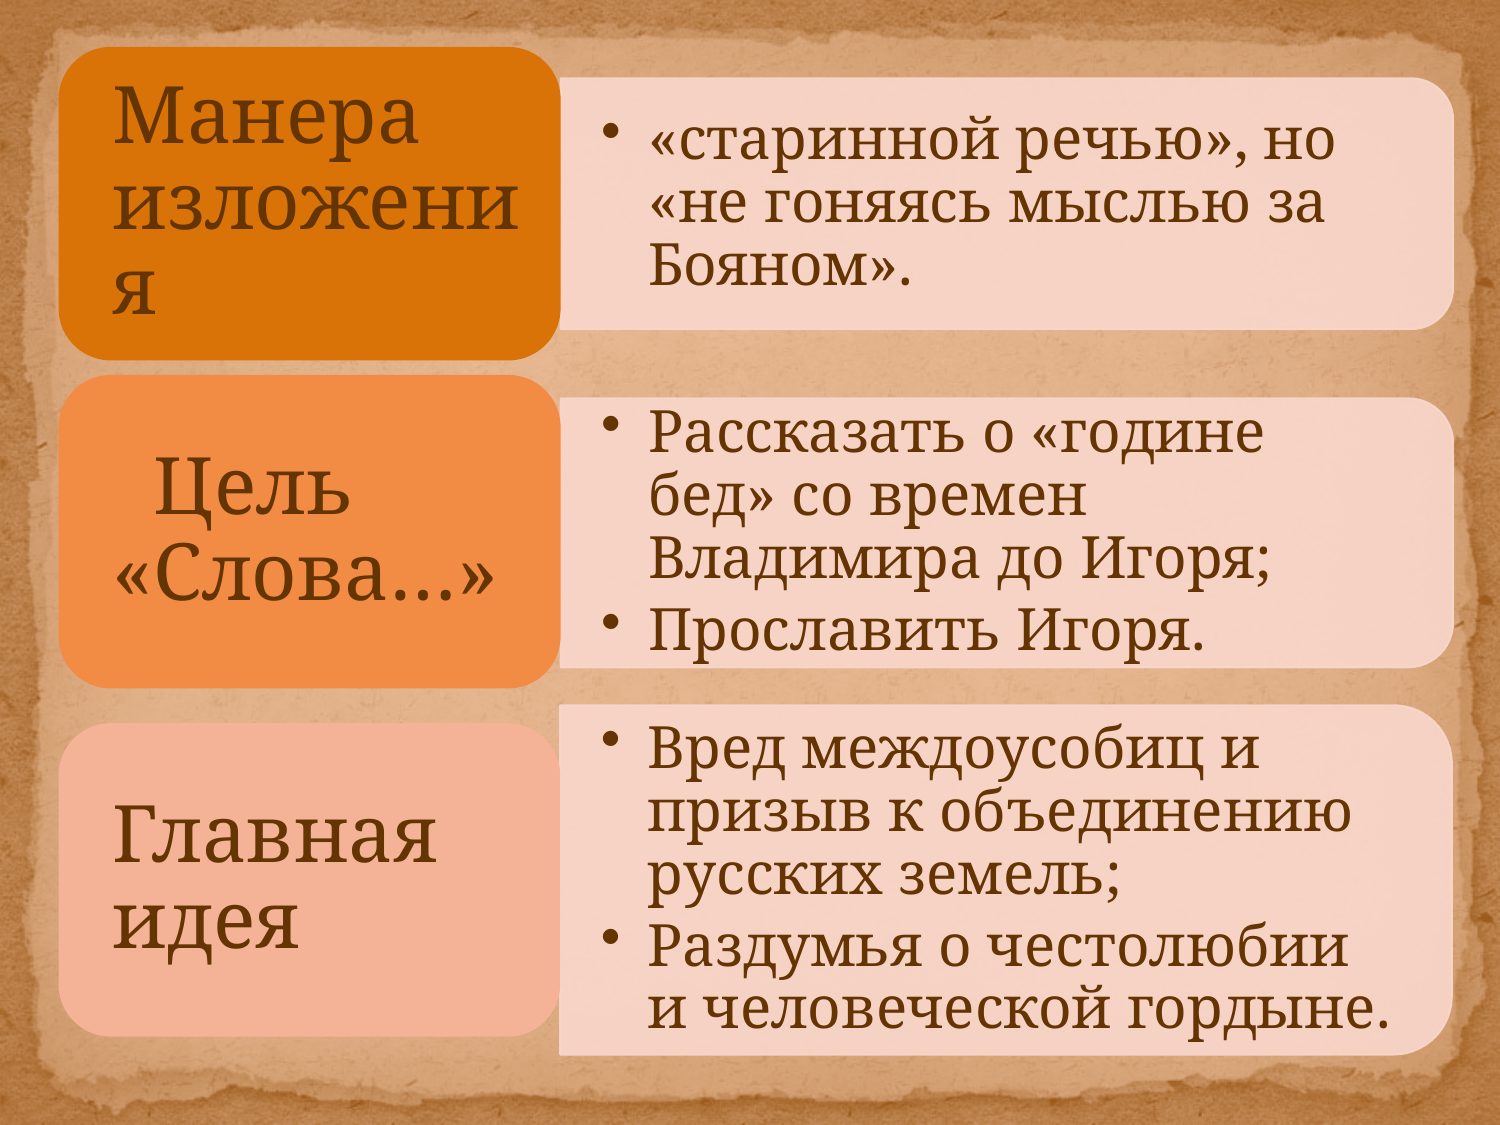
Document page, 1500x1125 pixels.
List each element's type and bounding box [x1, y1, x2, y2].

text_box [62, 50, 1450, 1052]
